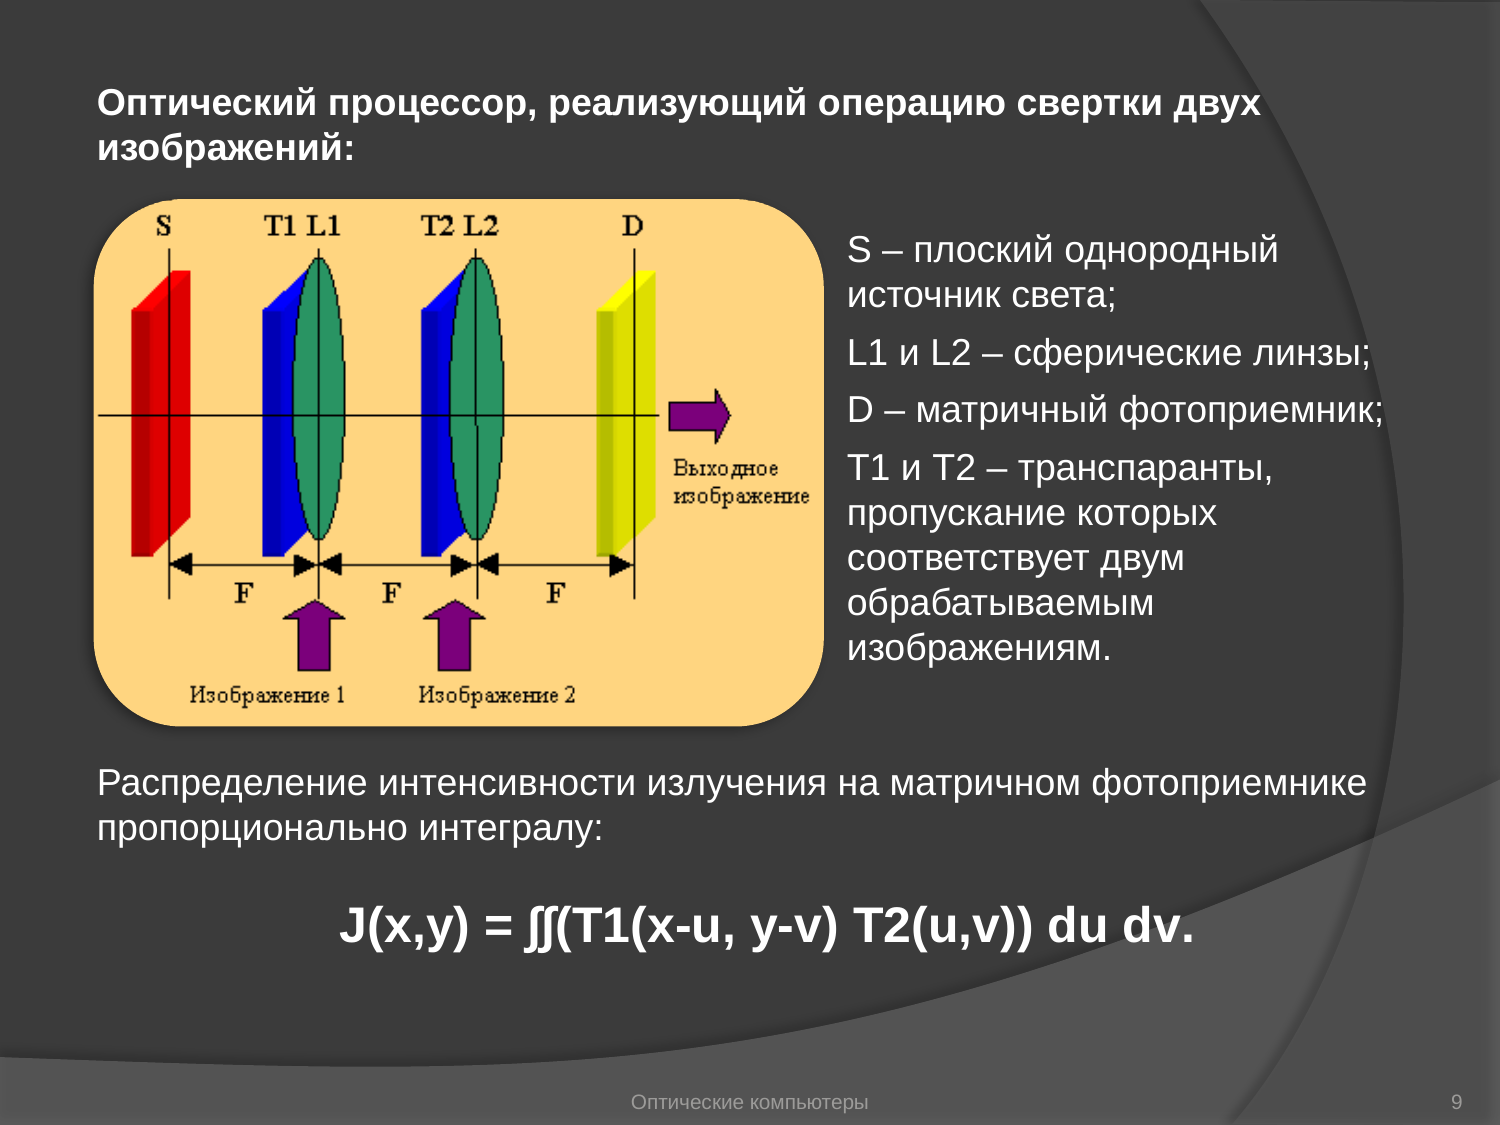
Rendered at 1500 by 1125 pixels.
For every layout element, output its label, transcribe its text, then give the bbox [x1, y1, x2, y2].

text_box Оптический процессор, реализующий операцию свертки двух изображений: S – плоский однородный источник света; L1 и L2 – сферические линзы; D – матричный фотоприемник; T1 и T2 – транспаранты, пропускание которых соответствует двум обрабатываемым изображениям. Распределение интенсивности излучения на матричном фотоприемнике пропорционально интегралу: J(x,y) = ∫∫(T1(x-u, y-v) T2(u,v)) du dv. [82, 70, 1454, 1006]
footer Оптические компьютеры [512, 1053, 988, 1114]
slide_number 9 [1337, 1053, 1463, 1114]
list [93, 198, 825, 727]
